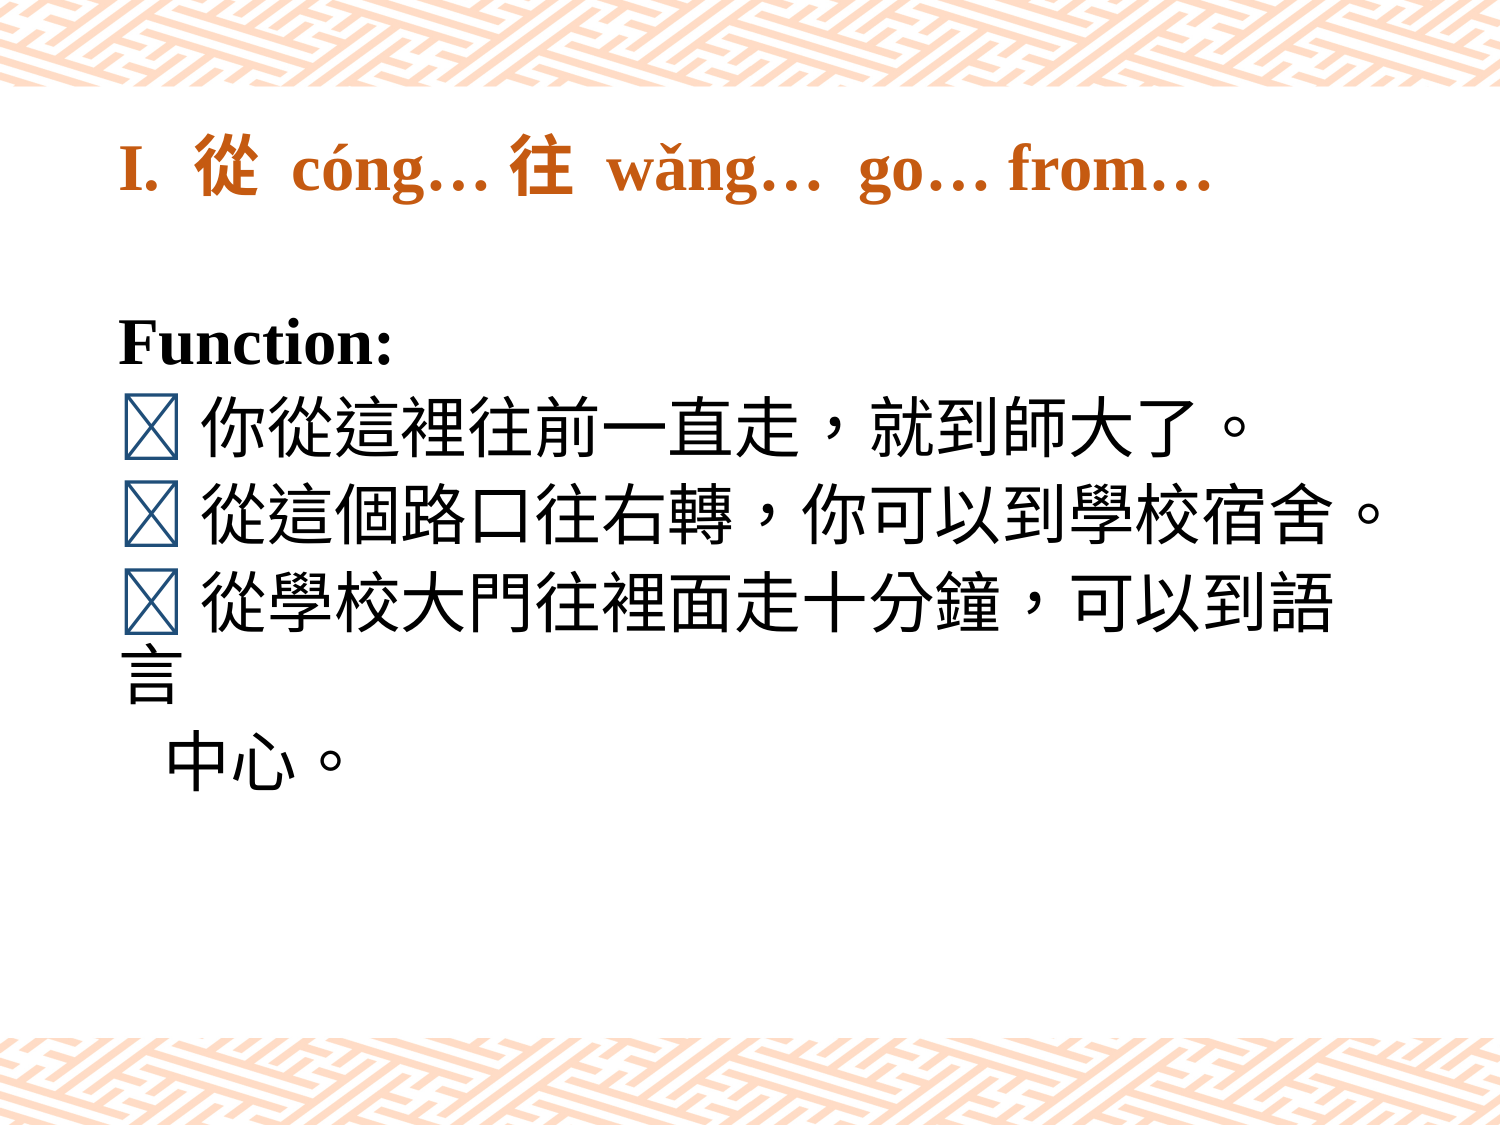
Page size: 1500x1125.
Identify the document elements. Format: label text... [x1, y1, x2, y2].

title I. 從 cóng…往 wǎng… go… from… [103, 59, 1397, 278]
list Function: 你從這裡往前一直走，就到師大了。 從這個路口往右轉，你可以到學校宿舍。 從學校大門往裡面走十分鐘，可以到語言 中心。 [103, 299, 1397, 1014]
picture [0, 0, 1500, 1125]
